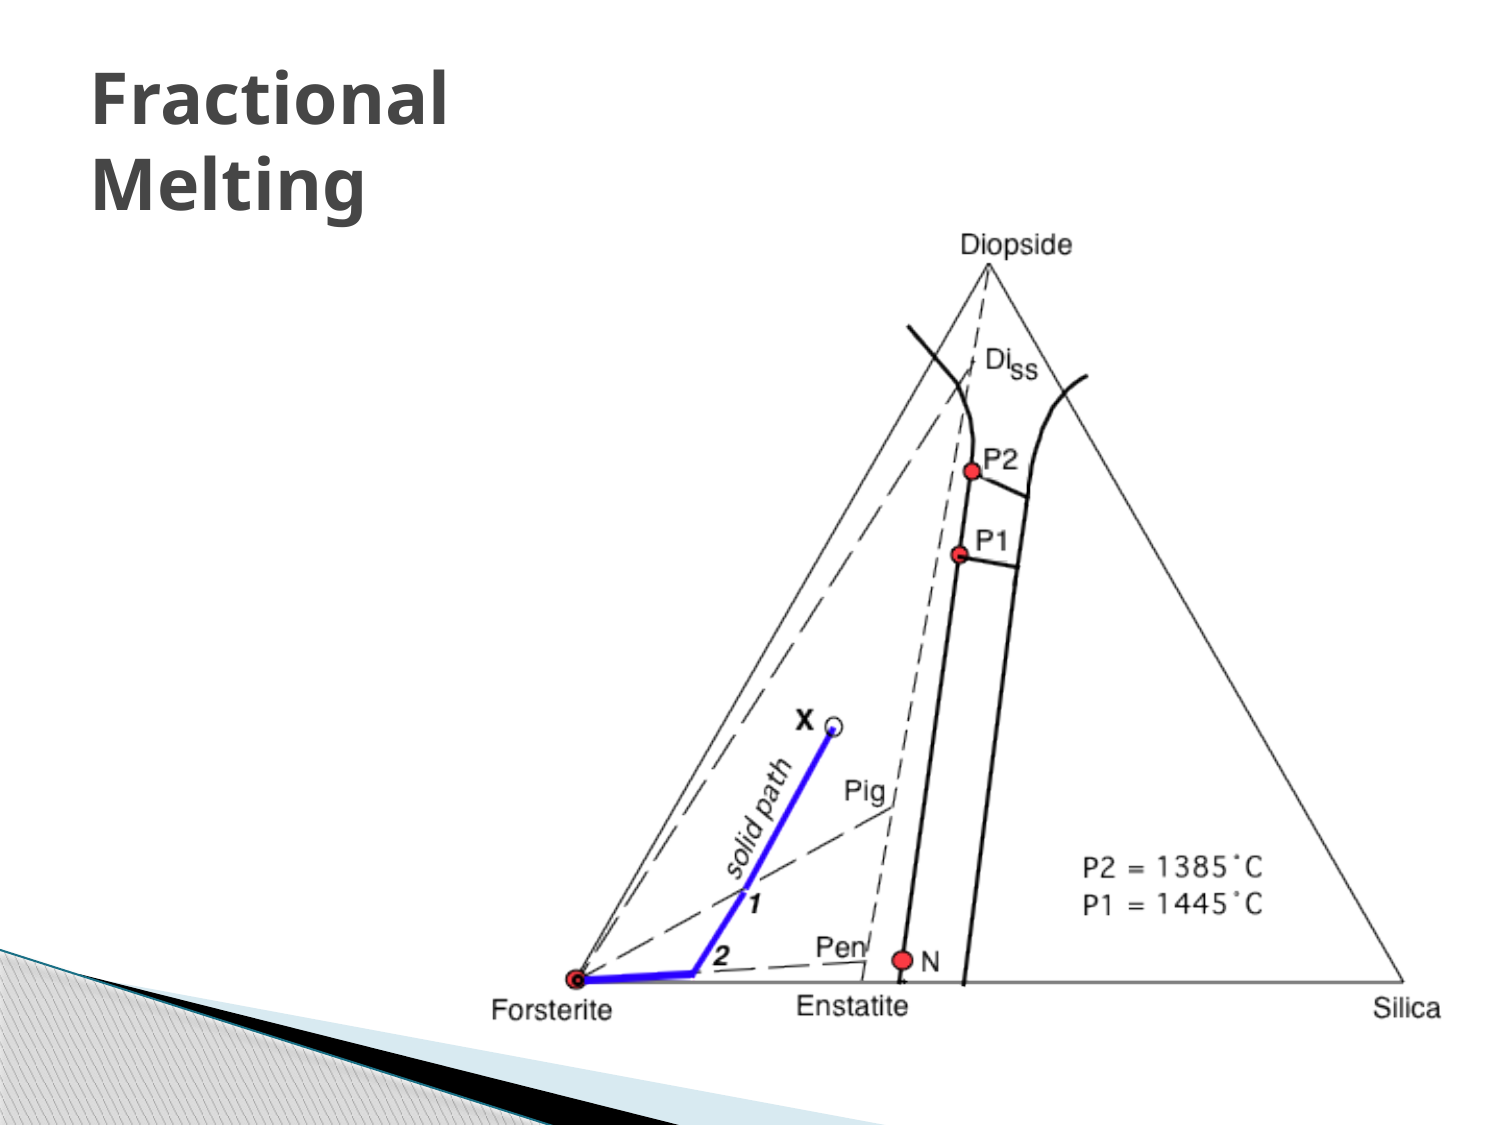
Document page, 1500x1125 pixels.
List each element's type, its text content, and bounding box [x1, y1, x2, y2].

picture [491, 232, 1447, 1033]
title Fractional Melting [75, 45, 1425, 233]
